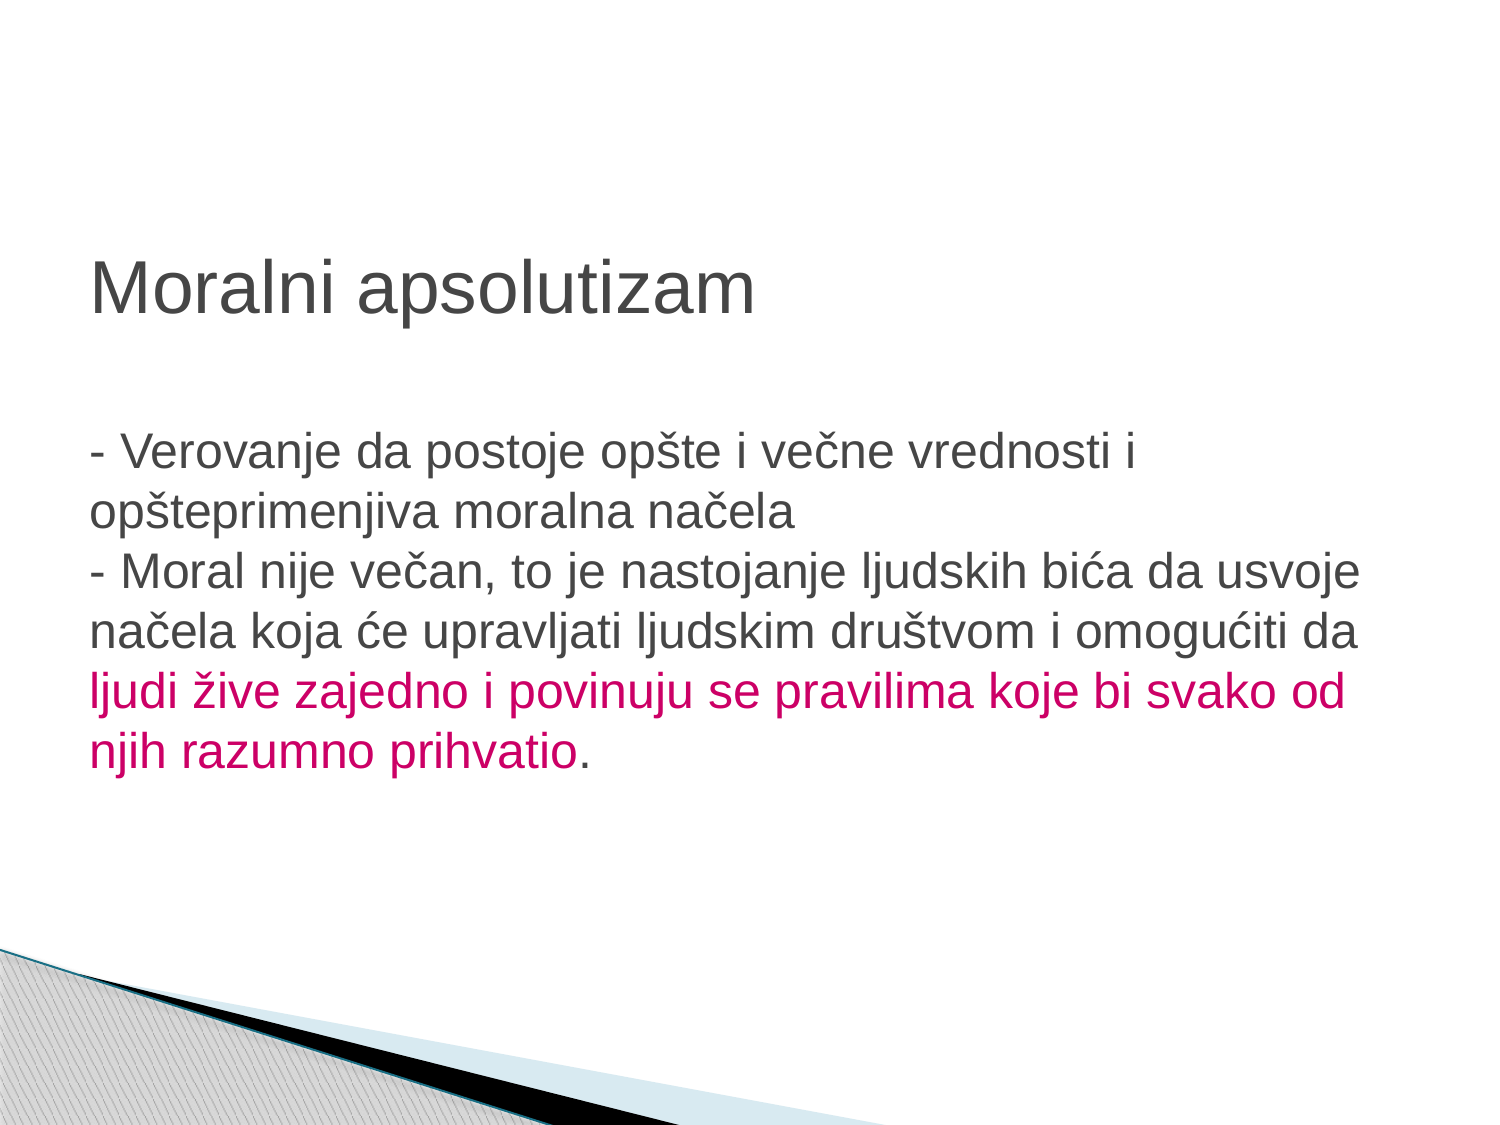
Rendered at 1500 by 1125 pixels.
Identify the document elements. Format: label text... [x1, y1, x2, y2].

title Moralni apsolutizam - Verovanje da postoje opšte i večne vrednosti i opšteprimenjiva moralna načela - Moral nije večan, to je nastojanje ljudskih bića da usvoje načela koja će upravljati ljudskim društvom i omogućiti da ljudi žive zajedno i povinuju se pravilima koje bi svako od njih razumno prihvatio. [75, 45, 1425, 973]
